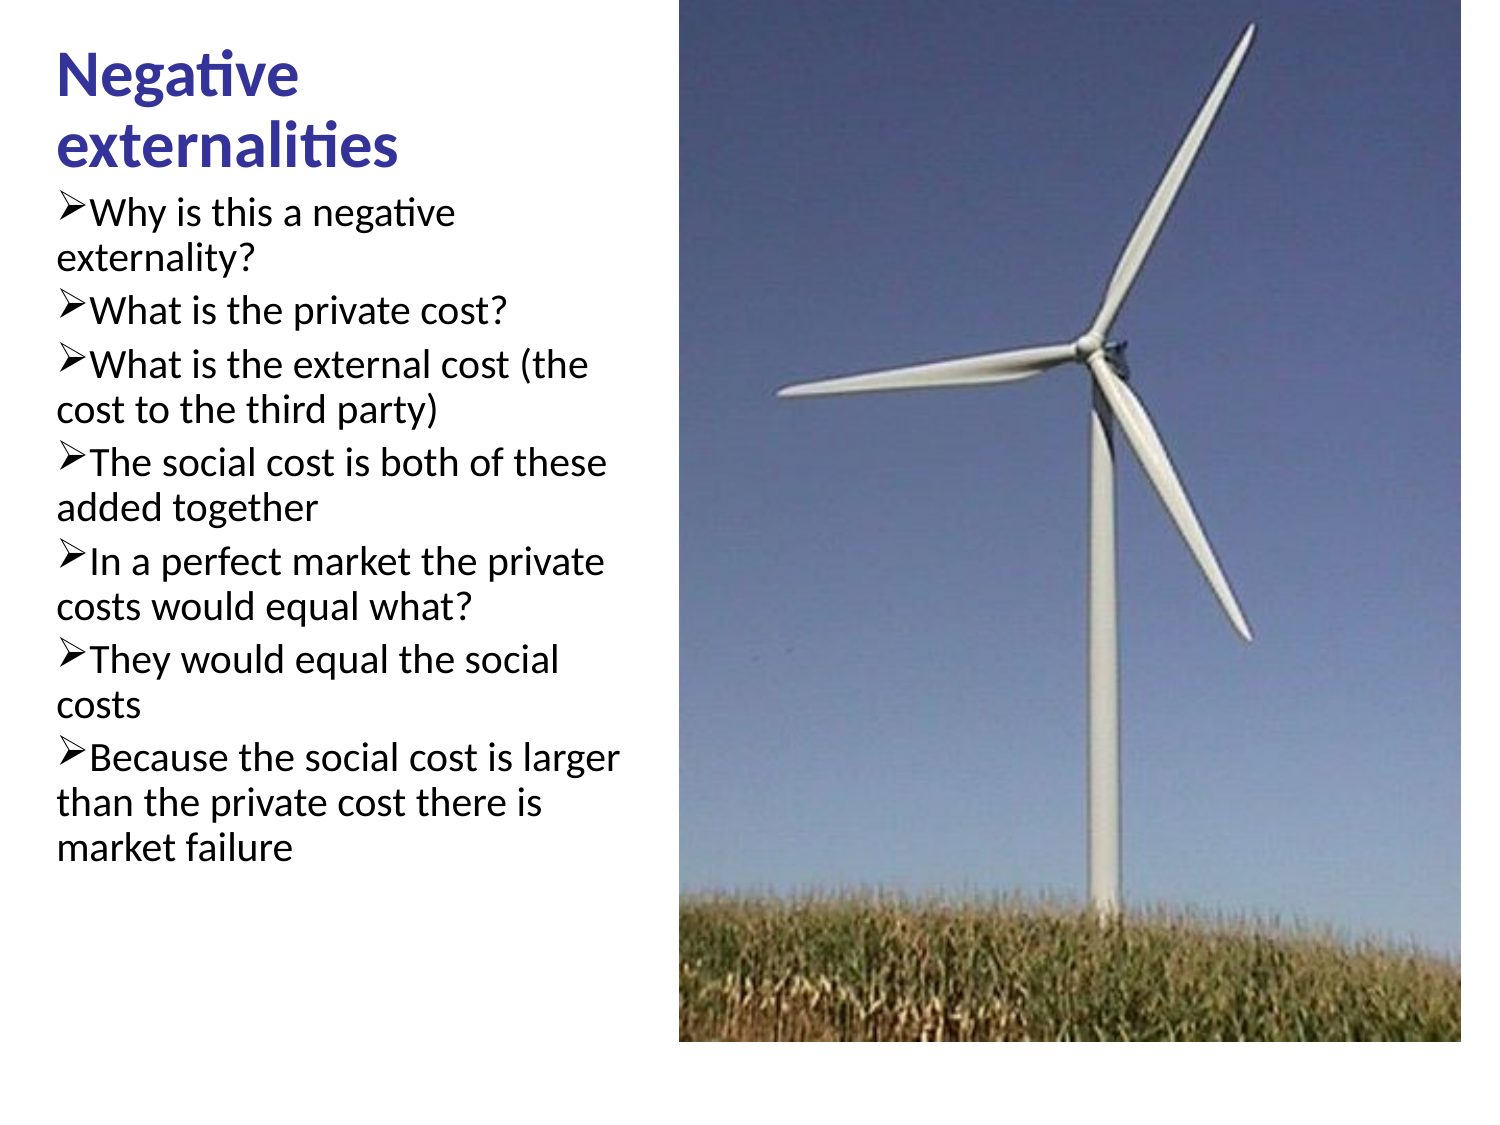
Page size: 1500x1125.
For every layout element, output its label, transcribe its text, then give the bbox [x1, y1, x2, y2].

subtitle Negative externalities Why is this a negative externality? What is the private cost? What is the external cost (the cost to the third party) The social cost is both of these added together In a perfect market the private costs would equal what? They would equal the social costs Because the social cost is larger than the private cost there is market failure [41, 31, 656, 1094]
picture [678, 0, 1461, 1042]
